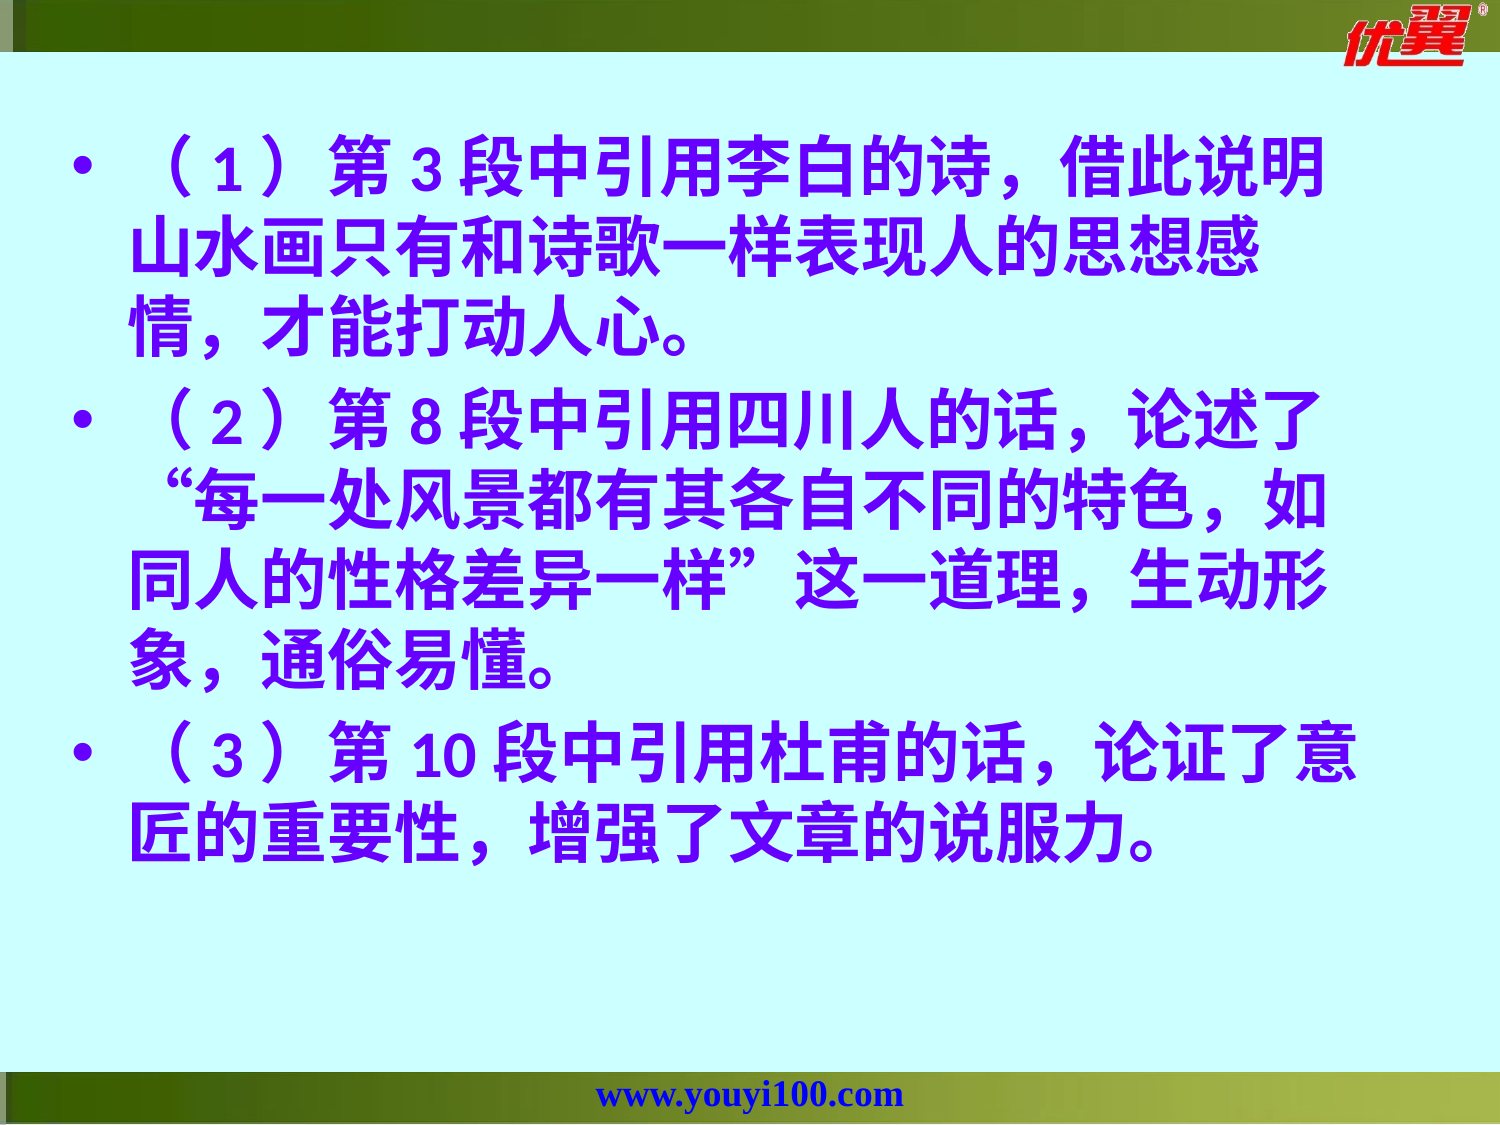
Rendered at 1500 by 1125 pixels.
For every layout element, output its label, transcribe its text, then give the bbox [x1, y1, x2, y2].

picture [0, 1072, 1500, 1125]
picture [0, 0, 1500, 69]
list （1）第3段中引用李白的诗，借此说明山水画只有和诗歌一样表现人的思想感情，才能打动人心。 （2）第8段中引用四川人的话，论述了“每一处风景都有其各自不同的特色，如同人的性格差异一样”这一道理，生动形象，通俗易懂。 （3）第10段中引用杜甫的话，论证了意匠的重要性，增强了文章的说服力。 [56, 117, 1407, 1015]
